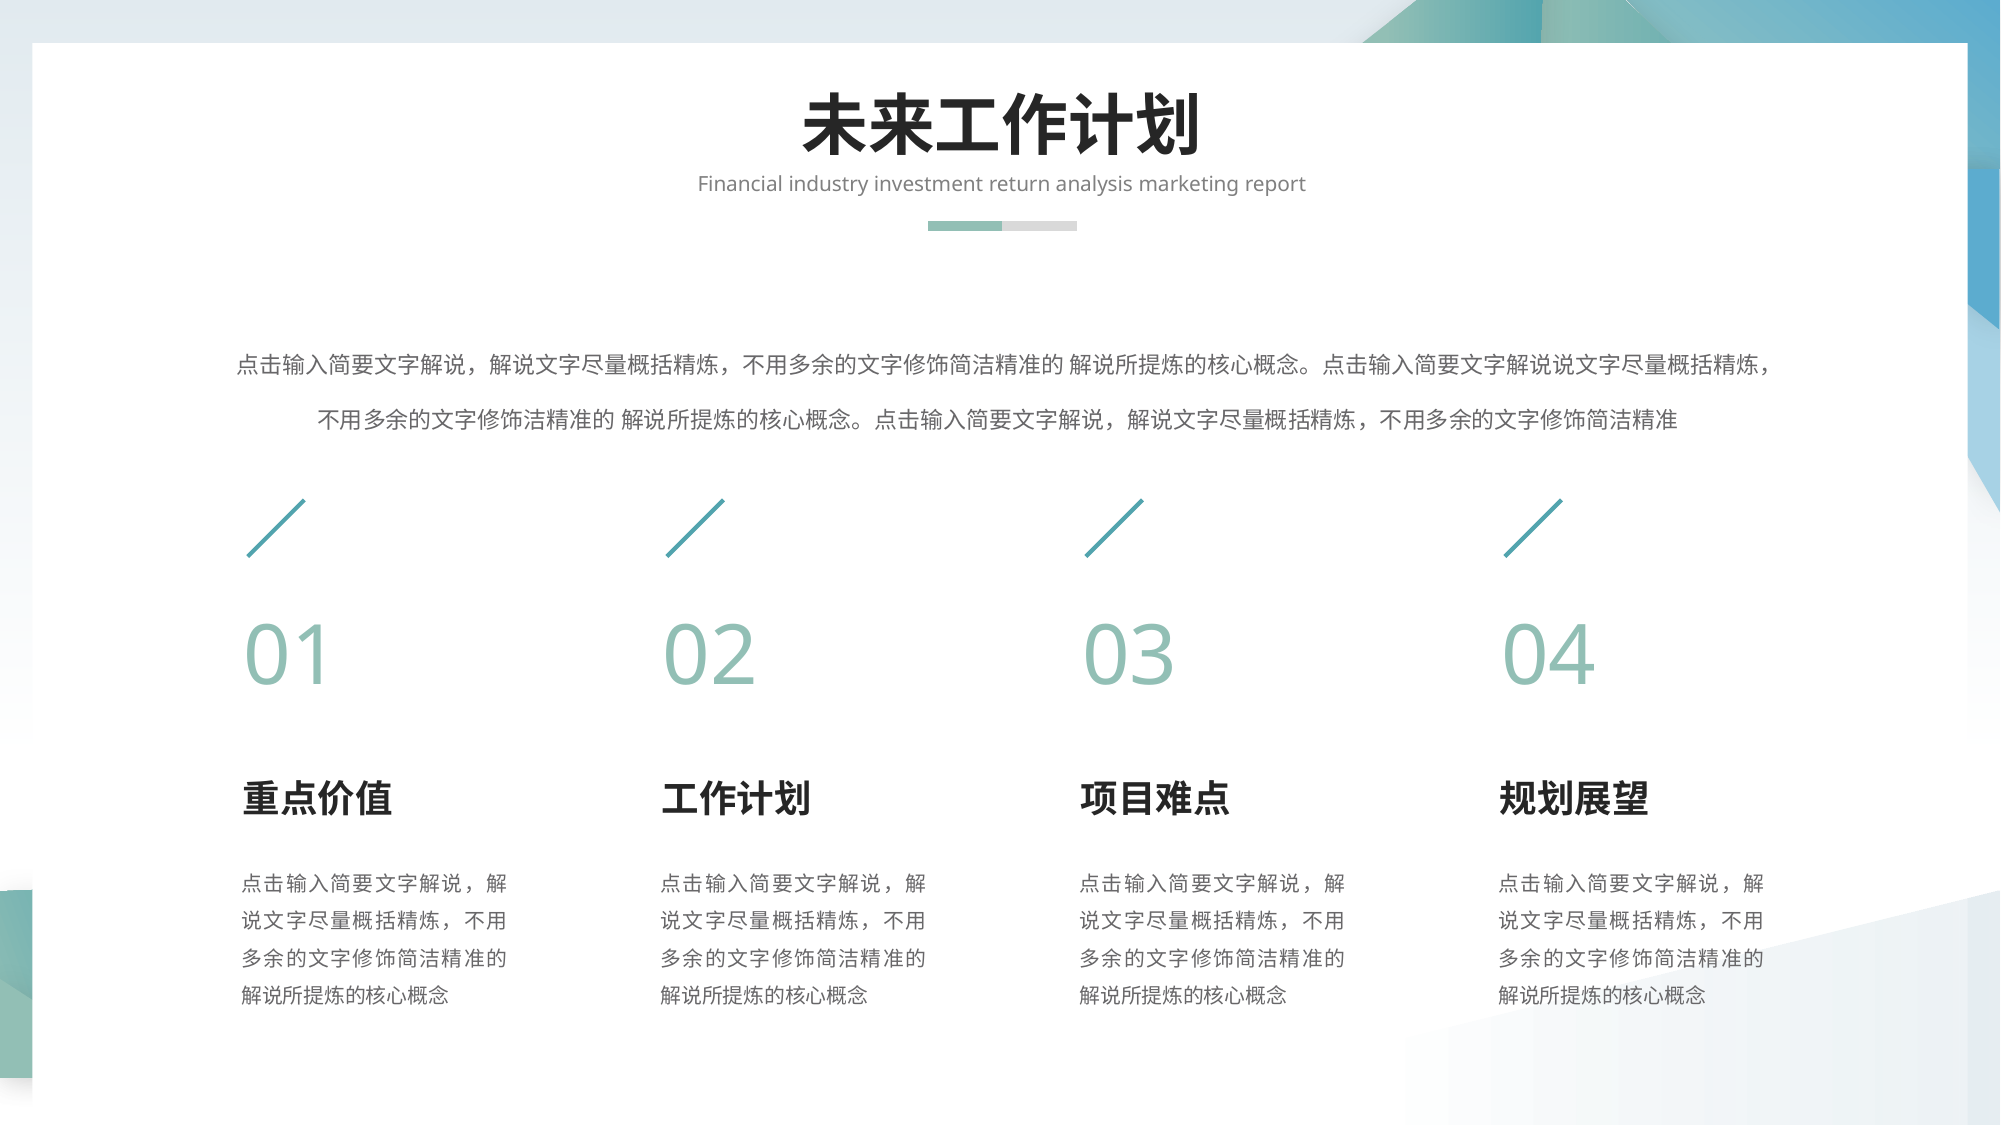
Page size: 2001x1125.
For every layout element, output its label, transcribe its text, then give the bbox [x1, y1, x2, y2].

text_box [226, 499, 522, 1018]
text_box 点击输入简要文字解说，解说文字尽量概括精炼，不用多余的文字修饰简洁精准的 解说所提炼的核心概念。点击输入简要文字解说说文字尽量概括精炼，不用多余的文字修饰洁精准的 解说所提炼的核心概念。点击输入简要文字解说，解说文字尽量概括精炼，不用多余的文字修饰简洁精准 [218, 315, 1779, 555]
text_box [645, 499, 941, 1018]
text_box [1483, 499, 1780, 1018]
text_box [1064, 499, 1361, 1018]
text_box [544, 75, 1459, 205]
